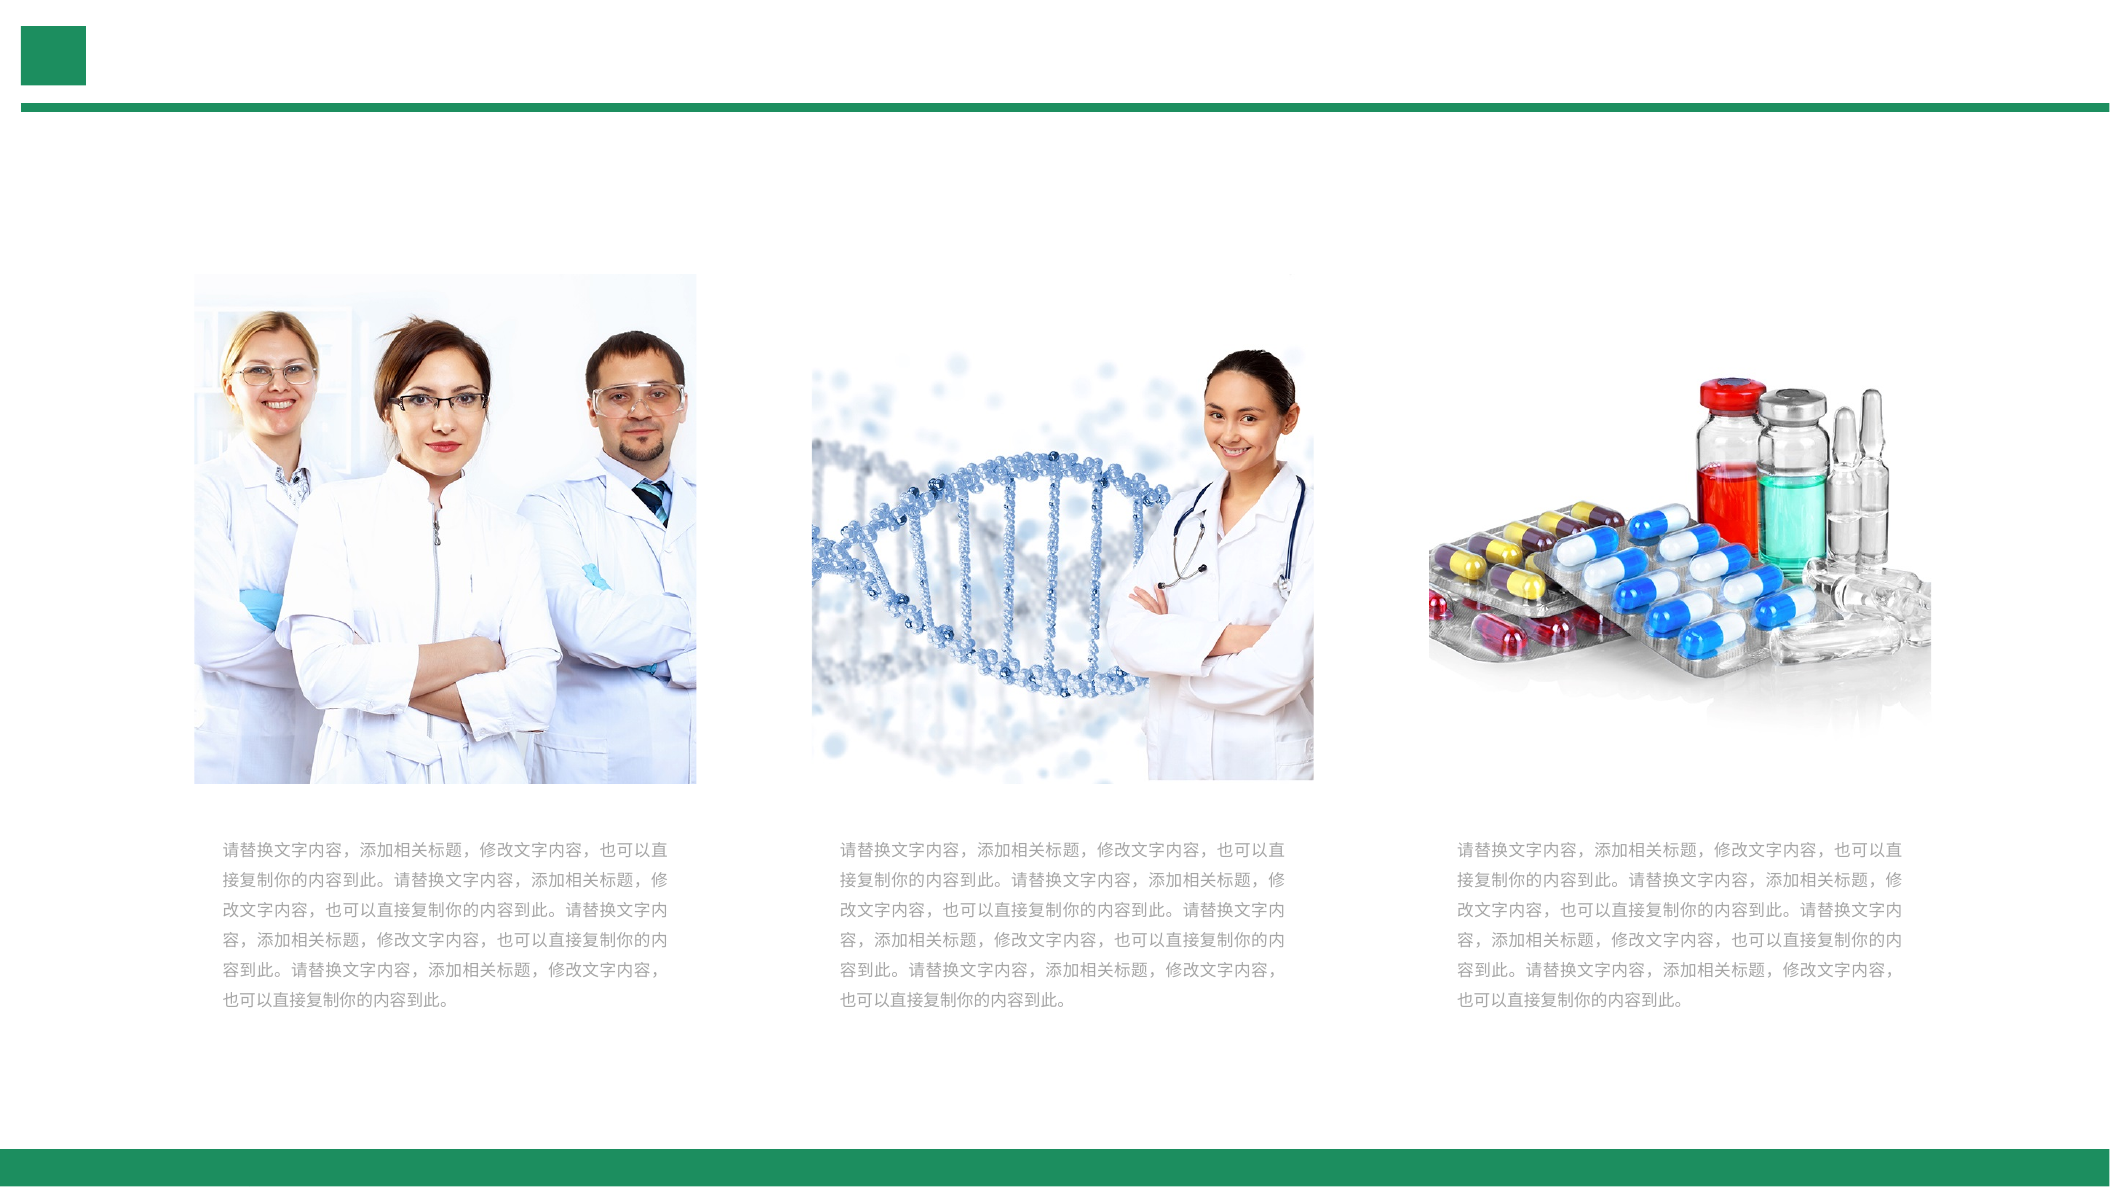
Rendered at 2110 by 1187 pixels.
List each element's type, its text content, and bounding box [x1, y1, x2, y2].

text_box 请替换文字内容，添加相关标题，修改文字内容，也可以直接复制你的内容到此。请替换文字内容，添加相关标题，修改文字内容，也可以直接复制你的内容到此。请替换文字内容，添加相关标题，修改文字内容，也可以直接复制你的内容到此。请替换文字内容，添加相关标题，修改文字内容，也可以直接复制你的内容到此。 [839, 829, 1286, 1010]
text_box [811, 274, 1315, 785]
text_box 请替换文字内容，添加相关标题，修改文字内容，也可以直接复制你的内容到此。请替换文字内容，添加相关标题，修改文字内容，也可以直接复制你的内容到此。请替换文字内容，添加相关标题，修改文字内容，也可以直接复制你的内容到此。请替换文字内容，添加相关标题，修改文字内容，也可以直接复制你的内容到此。 [1457, 829, 1904, 1010]
text_box 请替换文字内容，添加相关标题，修改文字内容，也可以直接复制你的内容到此。请替换文字内容，添加相关标题，修改文字内容，也可以直接复制你的内容到此。请替换文字内容，添加相关标题，修改文字内容，也可以直接复制你的内容到此。请替换文字内容，添加相关标题，修改文字内容，也可以直接复制你的内容到此。 [222, 829, 669, 1010]
text_box [1428, 274, 1932, 785]
text_box [193, 274, 697, 785]
